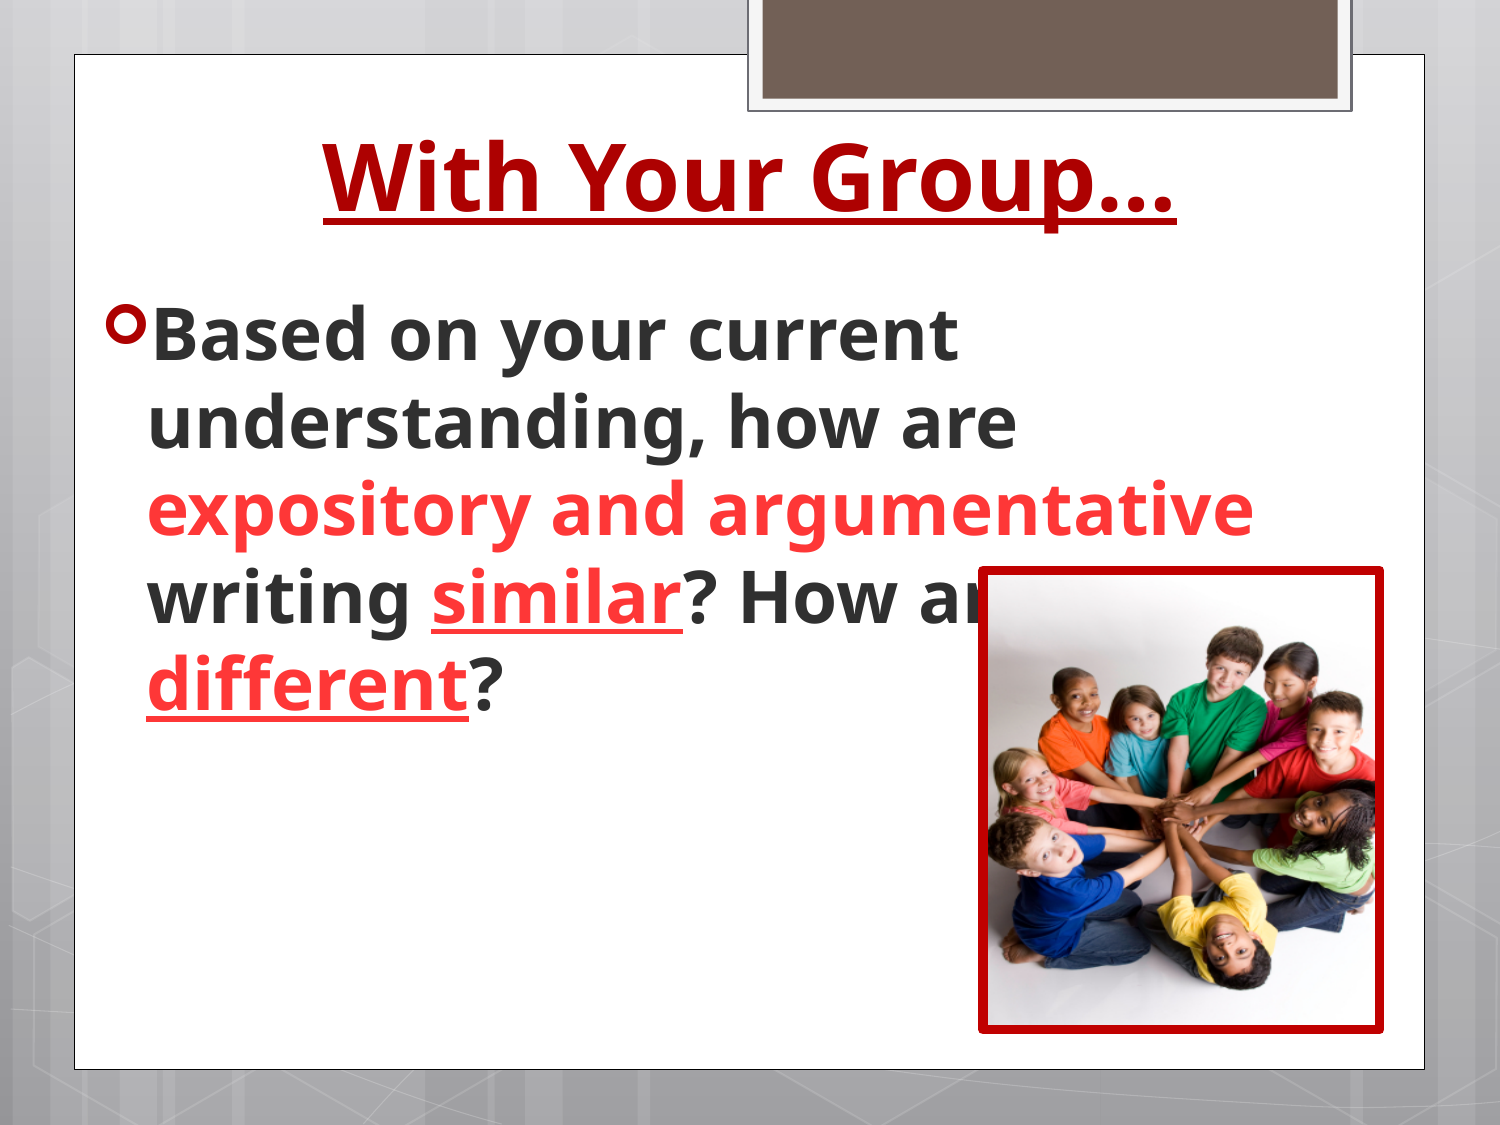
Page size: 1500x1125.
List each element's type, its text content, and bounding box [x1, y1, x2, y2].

list Based on your current understanding, how are expository and argumentative writing similar? How are they different? [75, 280, 1413, 874]
picture [987, 574, 1376, 1026]
title With Your Group… [75, 50, 1425, 238]
